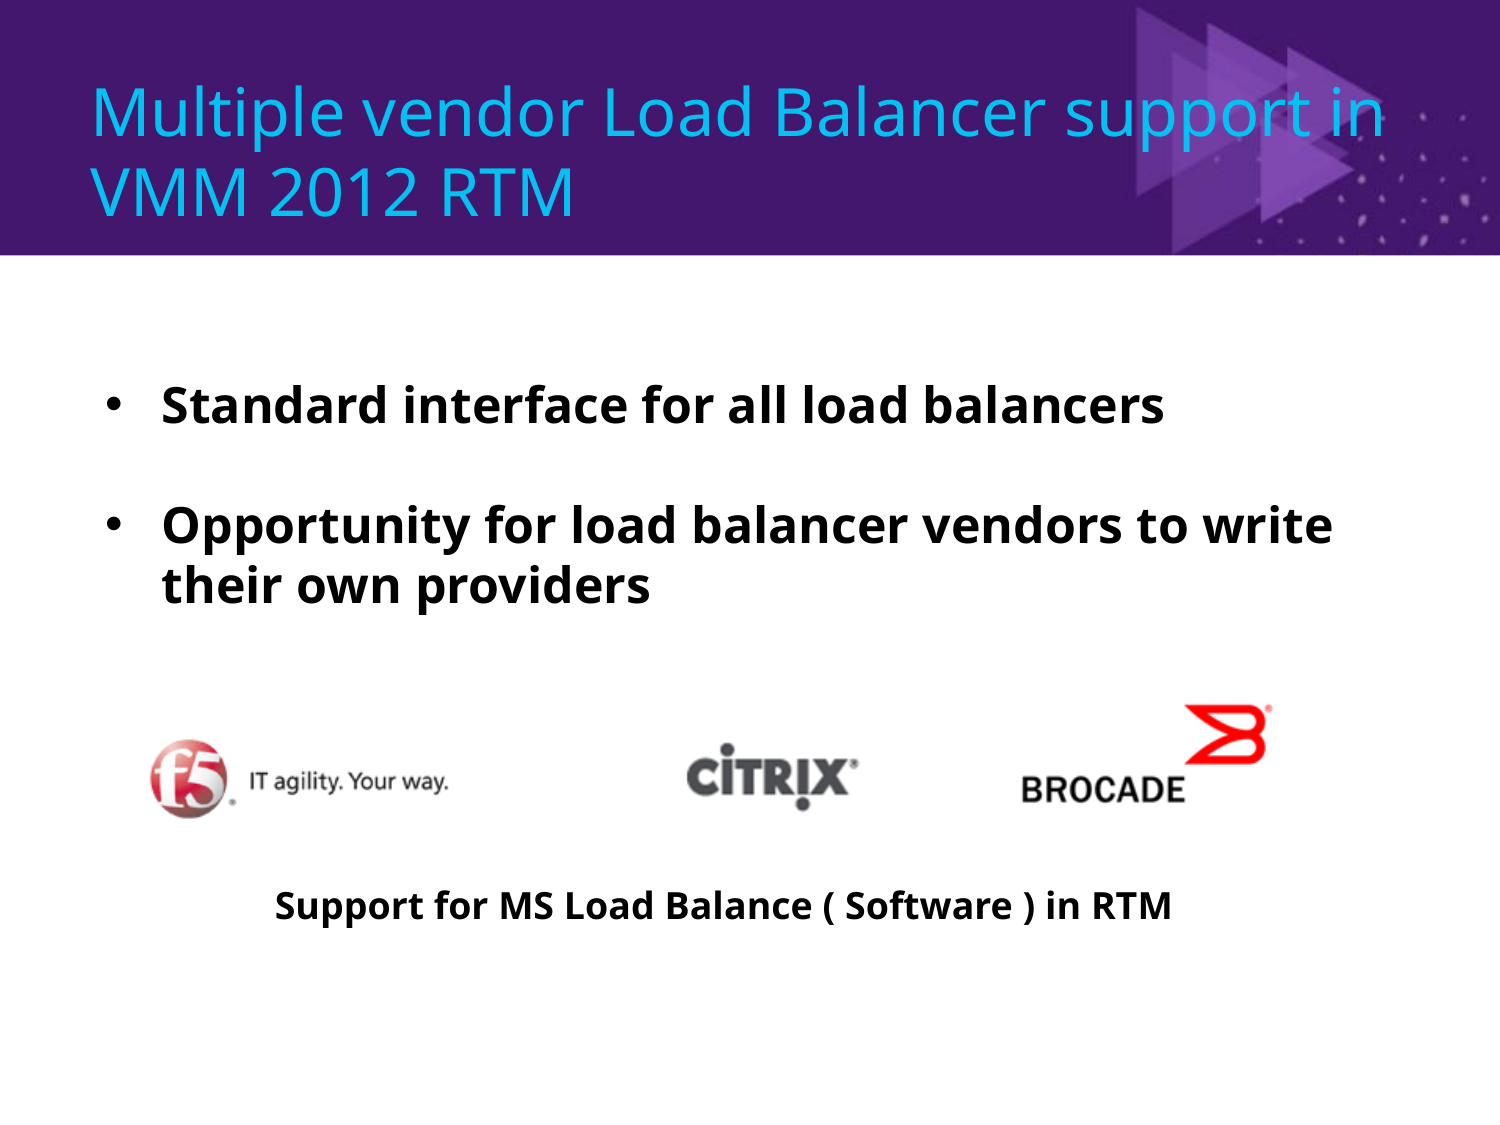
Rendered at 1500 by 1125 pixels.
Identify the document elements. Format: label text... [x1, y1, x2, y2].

picture [130, 727, 638, 830]
picture [997, 680, 1291, 828]
picture [0, 0, 1500, 255]
title Multiple vendor Load Balancer support in VMM 2012 RTM [75, 56, 1425, 244]
text_box Support for MS Load Balance ( Software ) in RTM [260, 874, 1189, 935]
text_box Standard interface for all load balancers Opportunity for load balancer vendors to write their own providers [105, 373, 1344, 614]
picture [666, 732, 912, 827]
